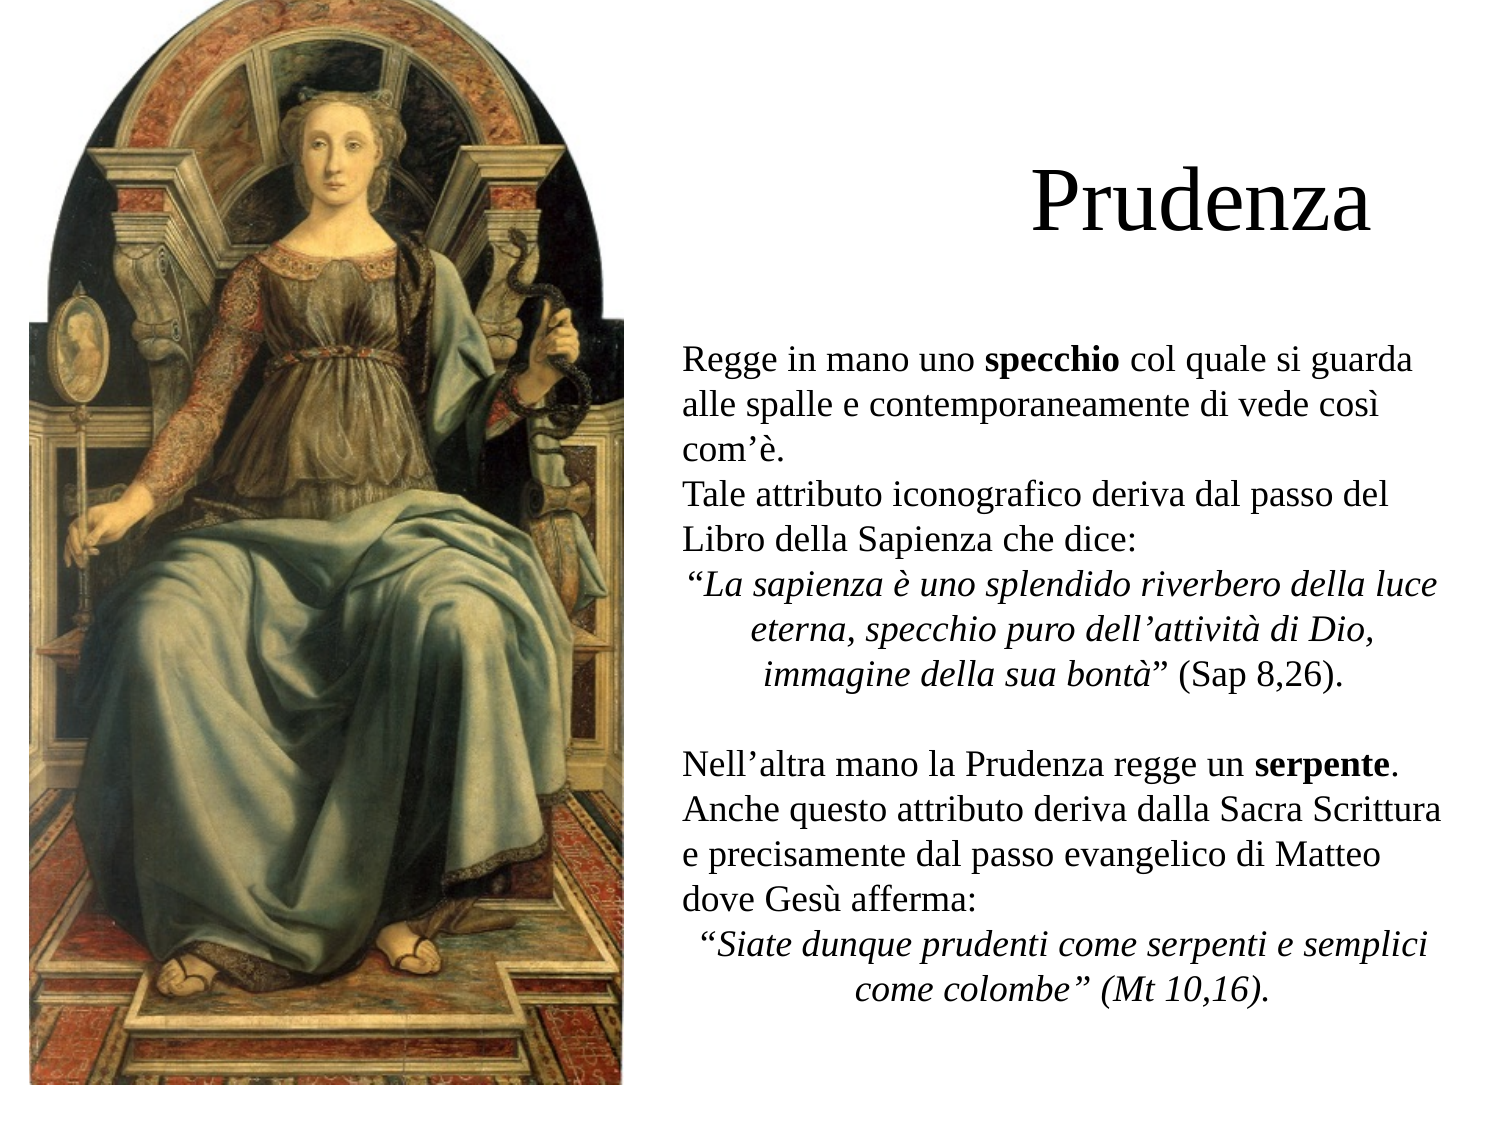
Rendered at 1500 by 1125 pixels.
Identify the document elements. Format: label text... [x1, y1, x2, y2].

title Prudenza [627, 99, 1388, 288]
picture [29, 0, 624, 1086]
text_box Regge in mano uno specchio col quale si guarda alle spalle e contemporaneamente di vede così com’è. Tale attributo iconografico deriva dal passo del Libro della Sapienza che dice: “La sapienza è uno splendido riverbero della luce eterna, specchio puro dell’attività di Dio, immagine della sua bontà” (Sap 8,26). Nell’altra mano la Prudenza regge un serpente. Anche questo attributo deriva dalla Sacra Scrittura e precisamente dal passo evangelico di Matteo dove Gesù afferma: “Siate dunque prudenti come serpenti e semplici come colombe” (Mt 10,16). [667, 326, 1459, 1061]
